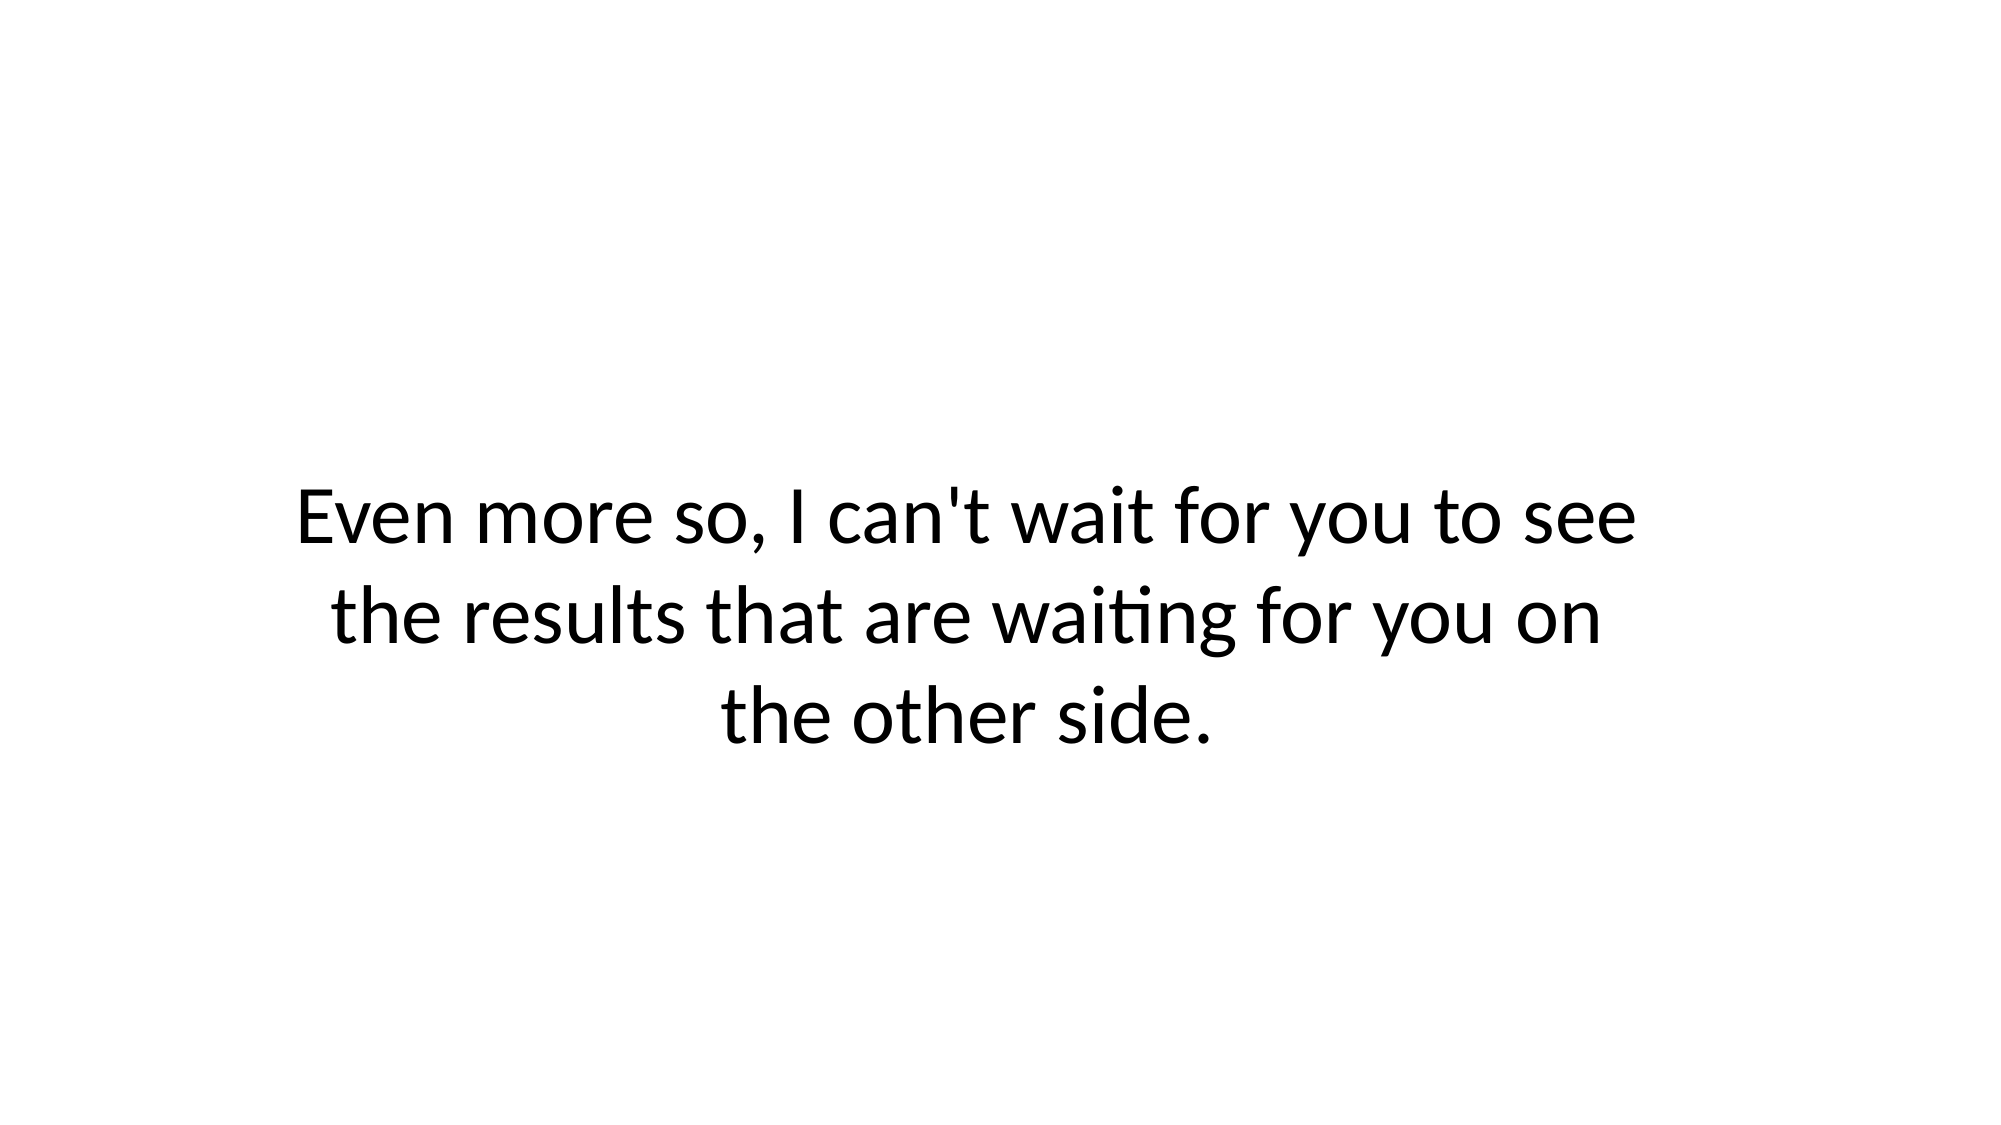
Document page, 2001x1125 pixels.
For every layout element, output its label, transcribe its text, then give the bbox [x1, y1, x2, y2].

text_box Even more so, I can't wait for you to see the results that are waiting for you on the other side. [261, 352, 1674, 768]
